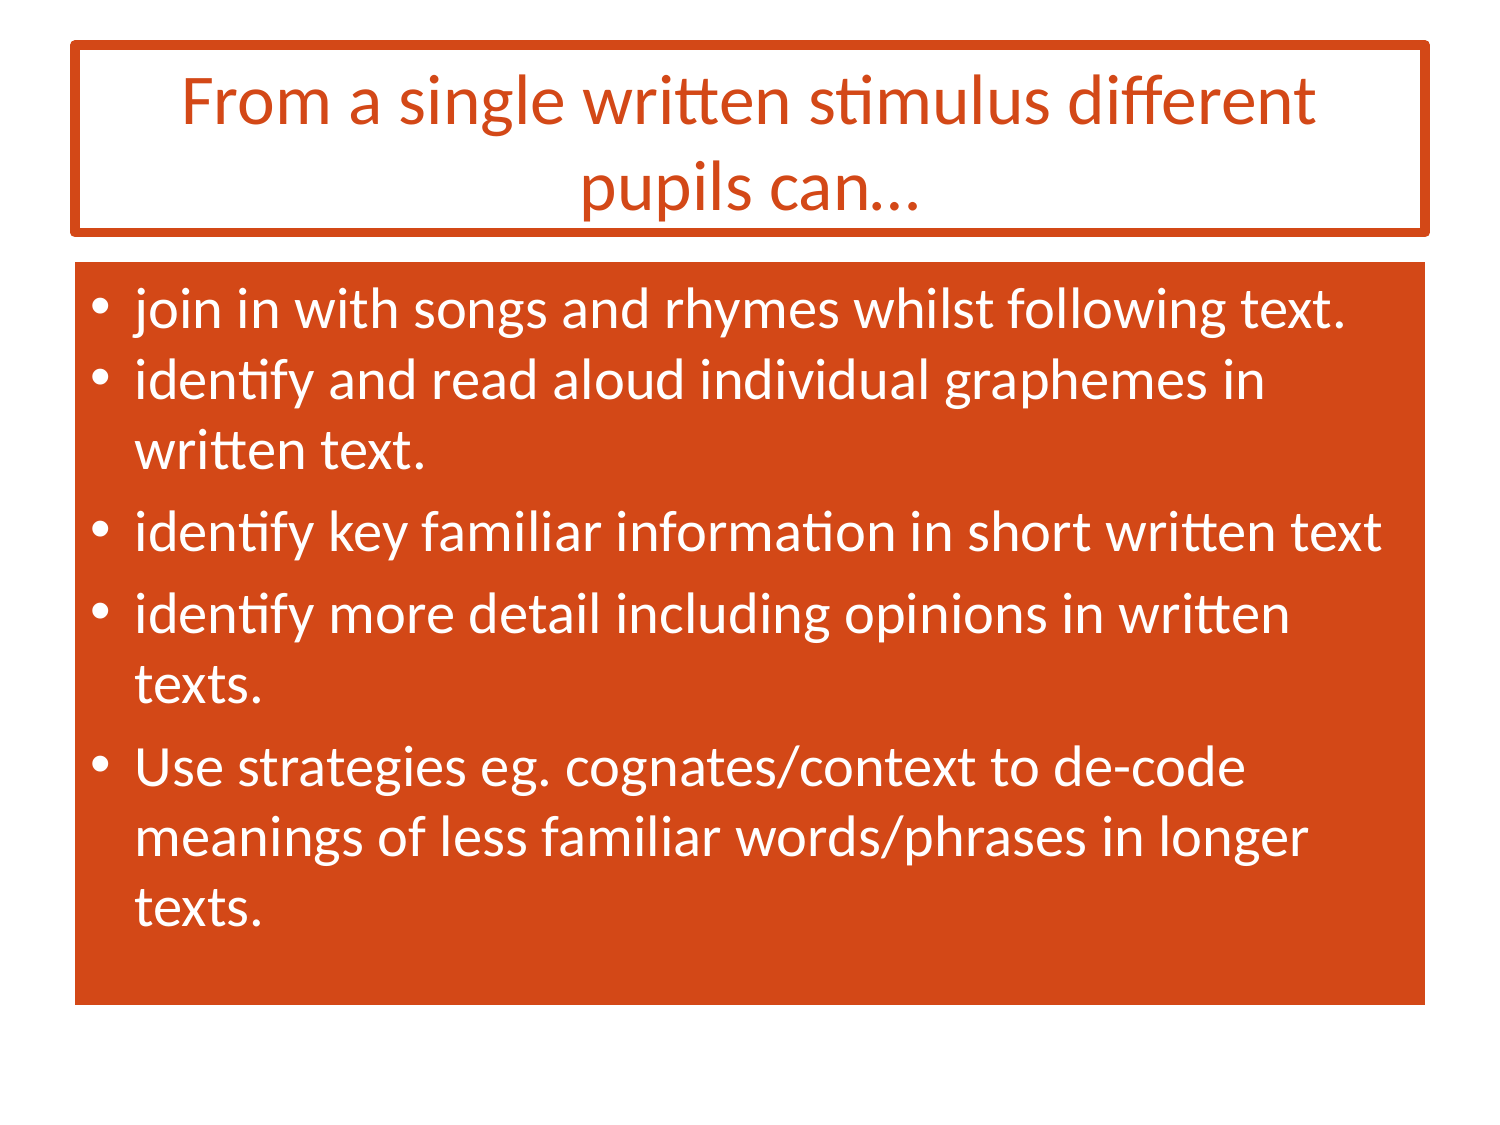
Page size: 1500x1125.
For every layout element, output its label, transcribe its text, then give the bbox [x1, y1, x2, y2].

list join in with songs and rhymes whilst following text. identify and read aloud individual graphemes in written text. identify key familiar information in short written text identify more detail including opinions in written texts. Use strategies eg. cognates/context to de-code meanings of less familiar words/phrases in longer texts. [75, 262, 1425, 1005]
title From a single written stimulus different pupils can… [75, 45, 1425, 233]
